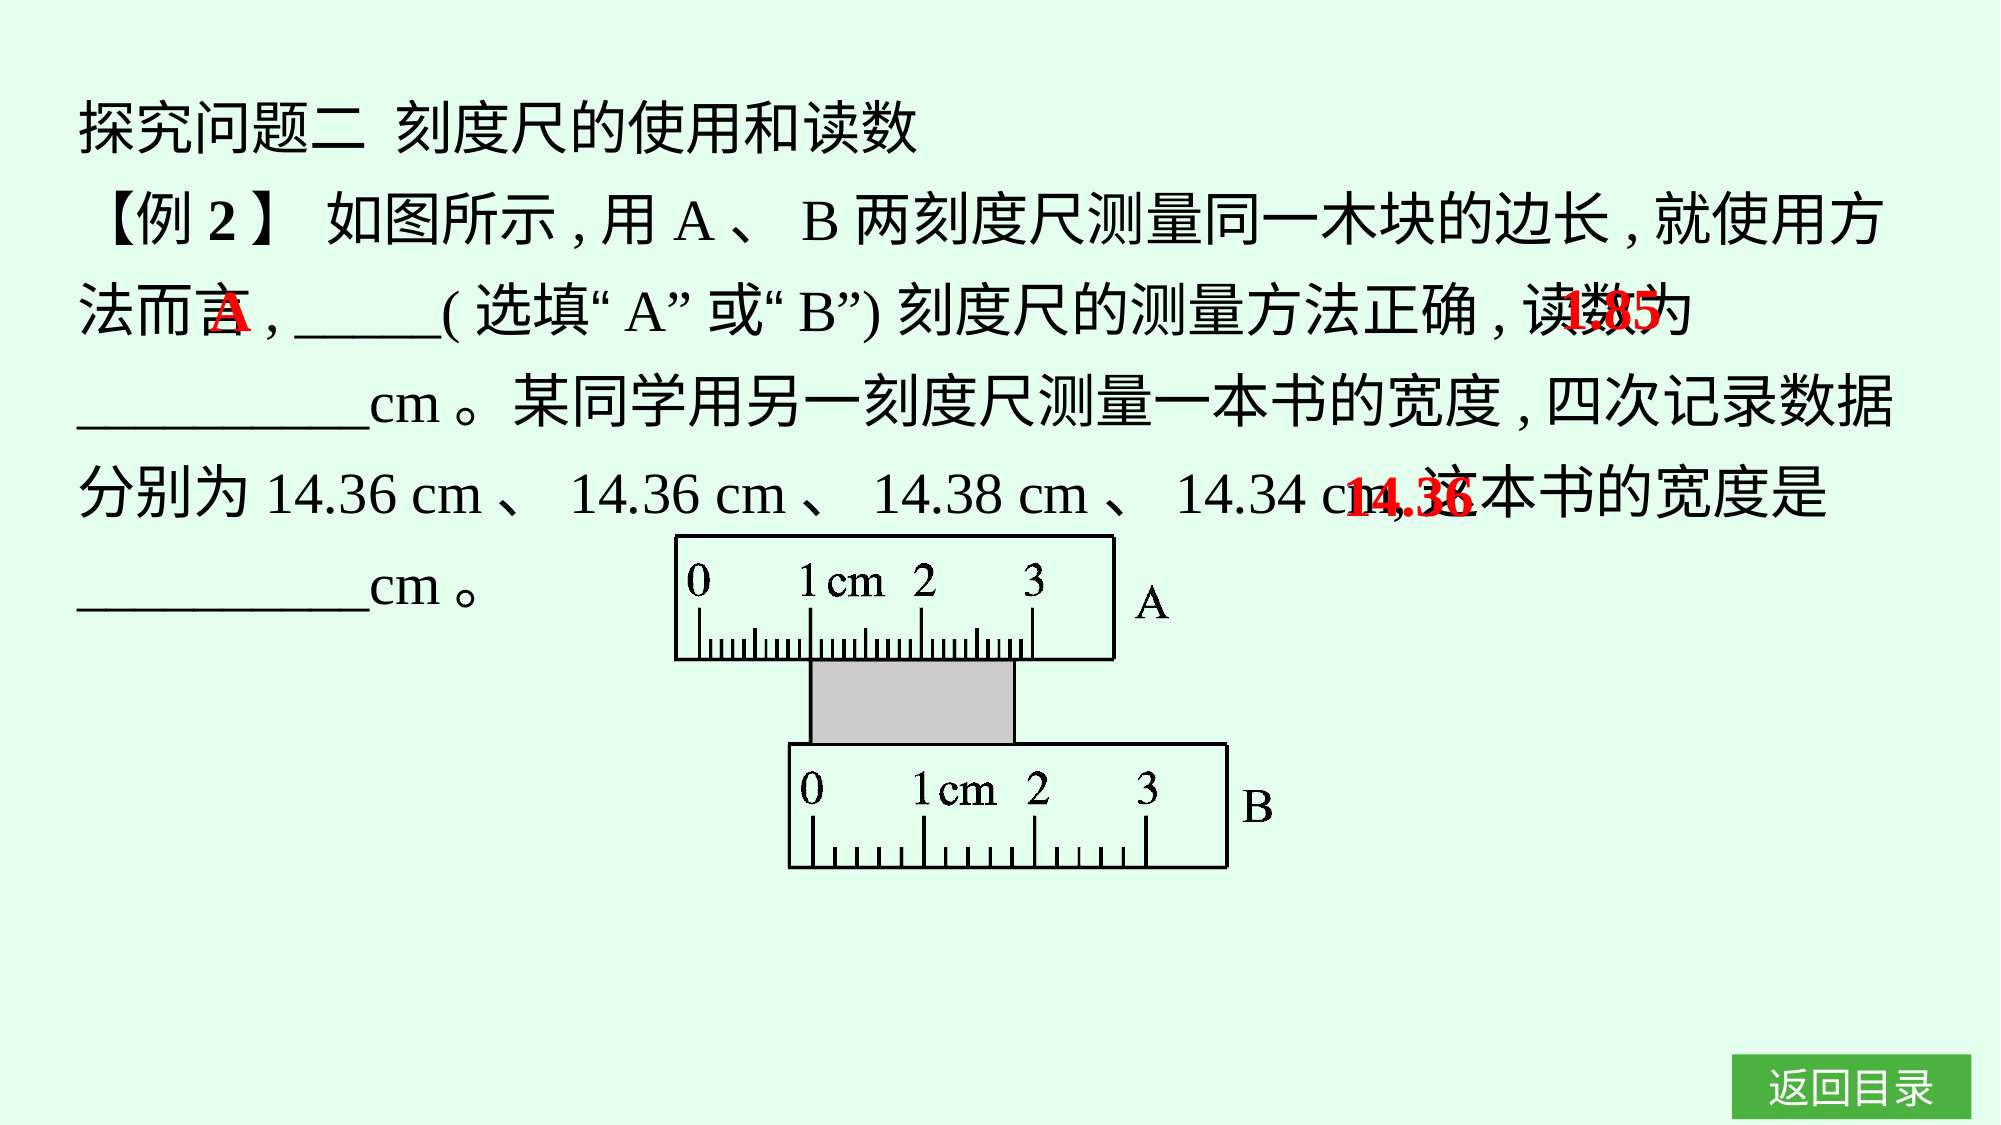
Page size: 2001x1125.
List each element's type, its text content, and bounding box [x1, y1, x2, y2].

text_box 14.36 [1327, 437, 1489, 536]
picture [670, 534, 1273, 871]
text_box A [194, 251, 267, 351]
text_box 探究问题二 刻度尺的使用和读数 【例2】 如图所示,用A、B两刻度尺测量同一木块的边长,就使用方法而言, _____(选填“A”或“B”)刻度尺的测量方法正确,读数为__________cm。某同学用另一刻度尺测量一本书的宽度,四次记录数据分别为14.36 cm、14.36 cm、14.38 cm、14.34 cm,这本书的宽度是__________cm。 [62, 62, 1938, 624]
text_box 1.85 [1544, 249, 1677, 349]
